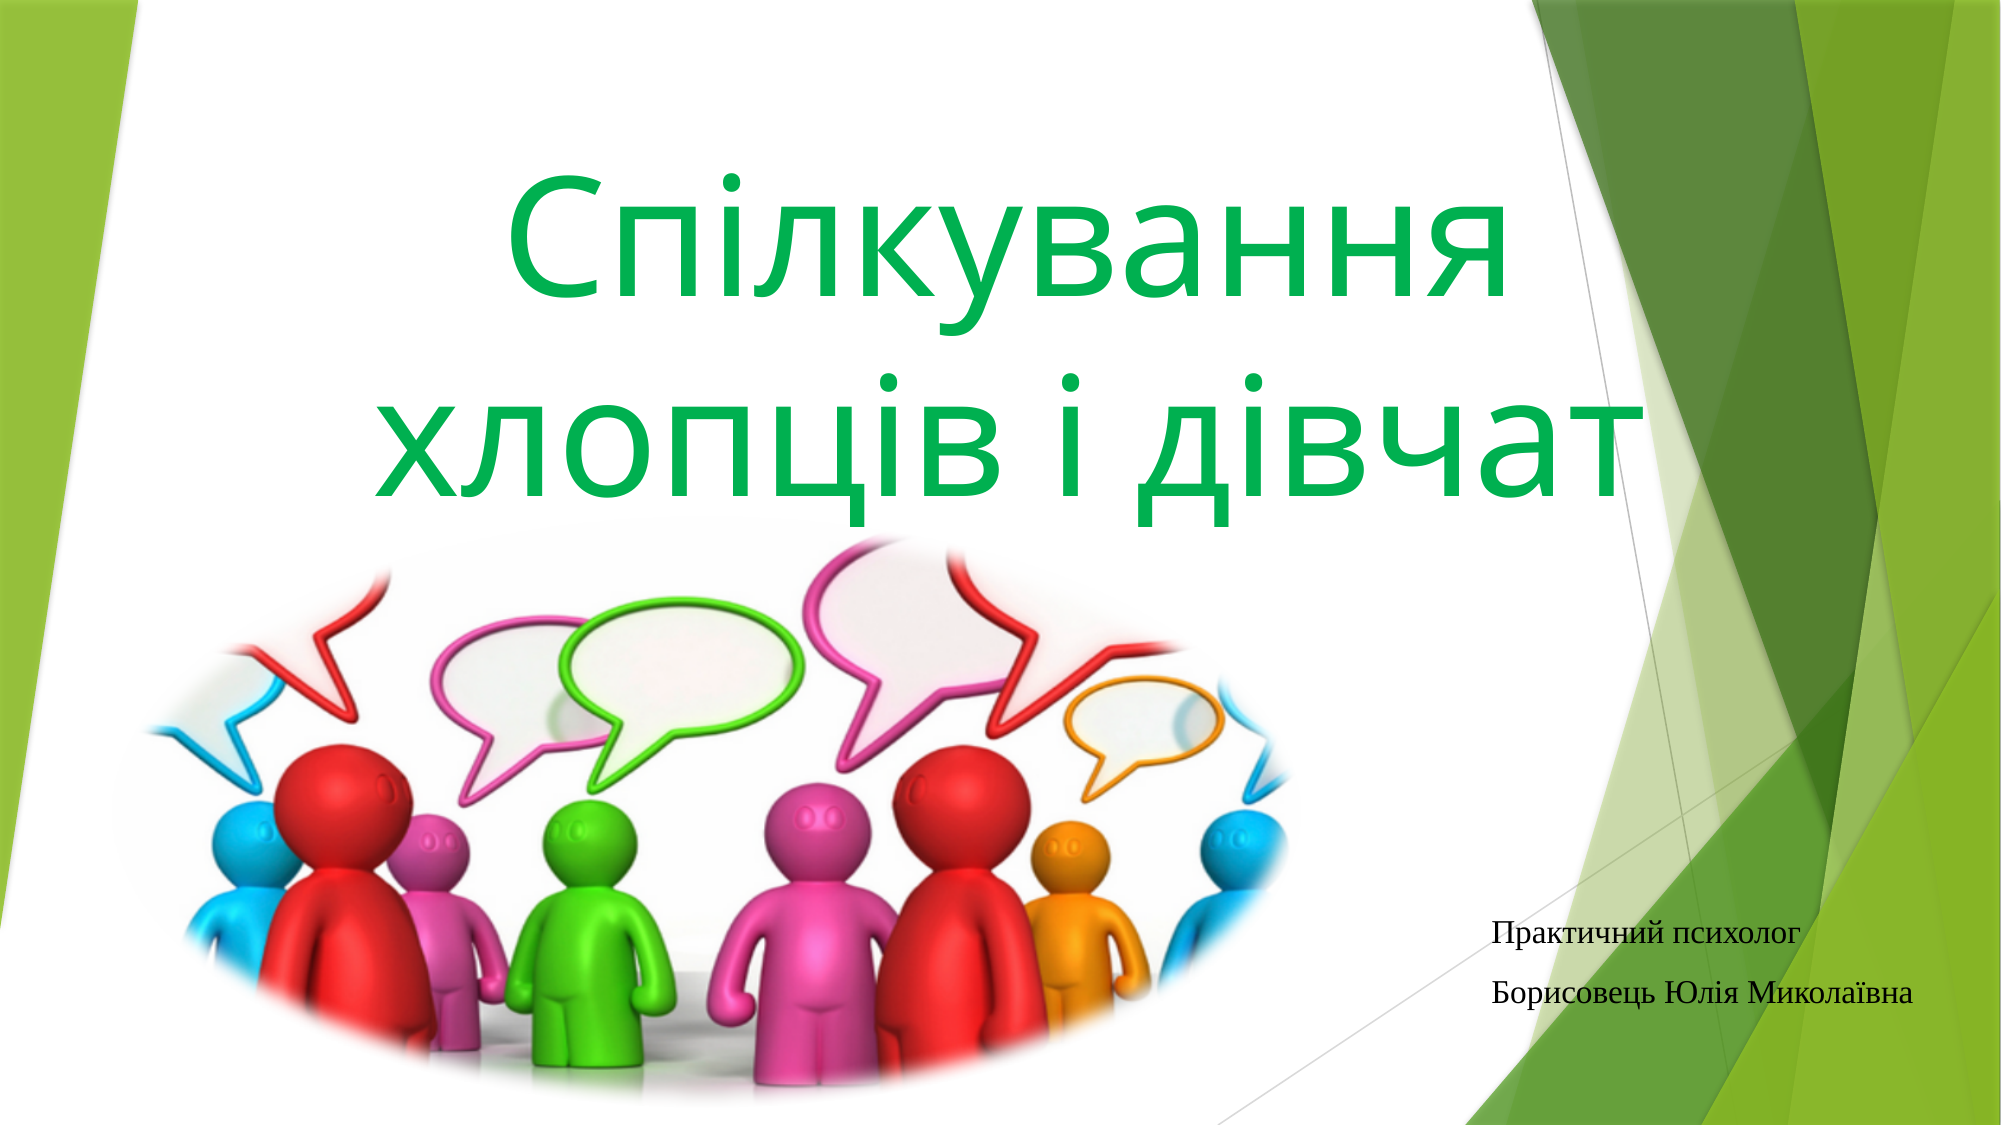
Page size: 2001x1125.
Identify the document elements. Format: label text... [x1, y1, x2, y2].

text_box Спілкування хлопців і дівчат [31, 122, 2000, 538]
subtitle Практичний психолог Борисовець Юлія Миколаївна [1476, 902, 1970, 1005]
picture [110, 515, 1302, 1109]
